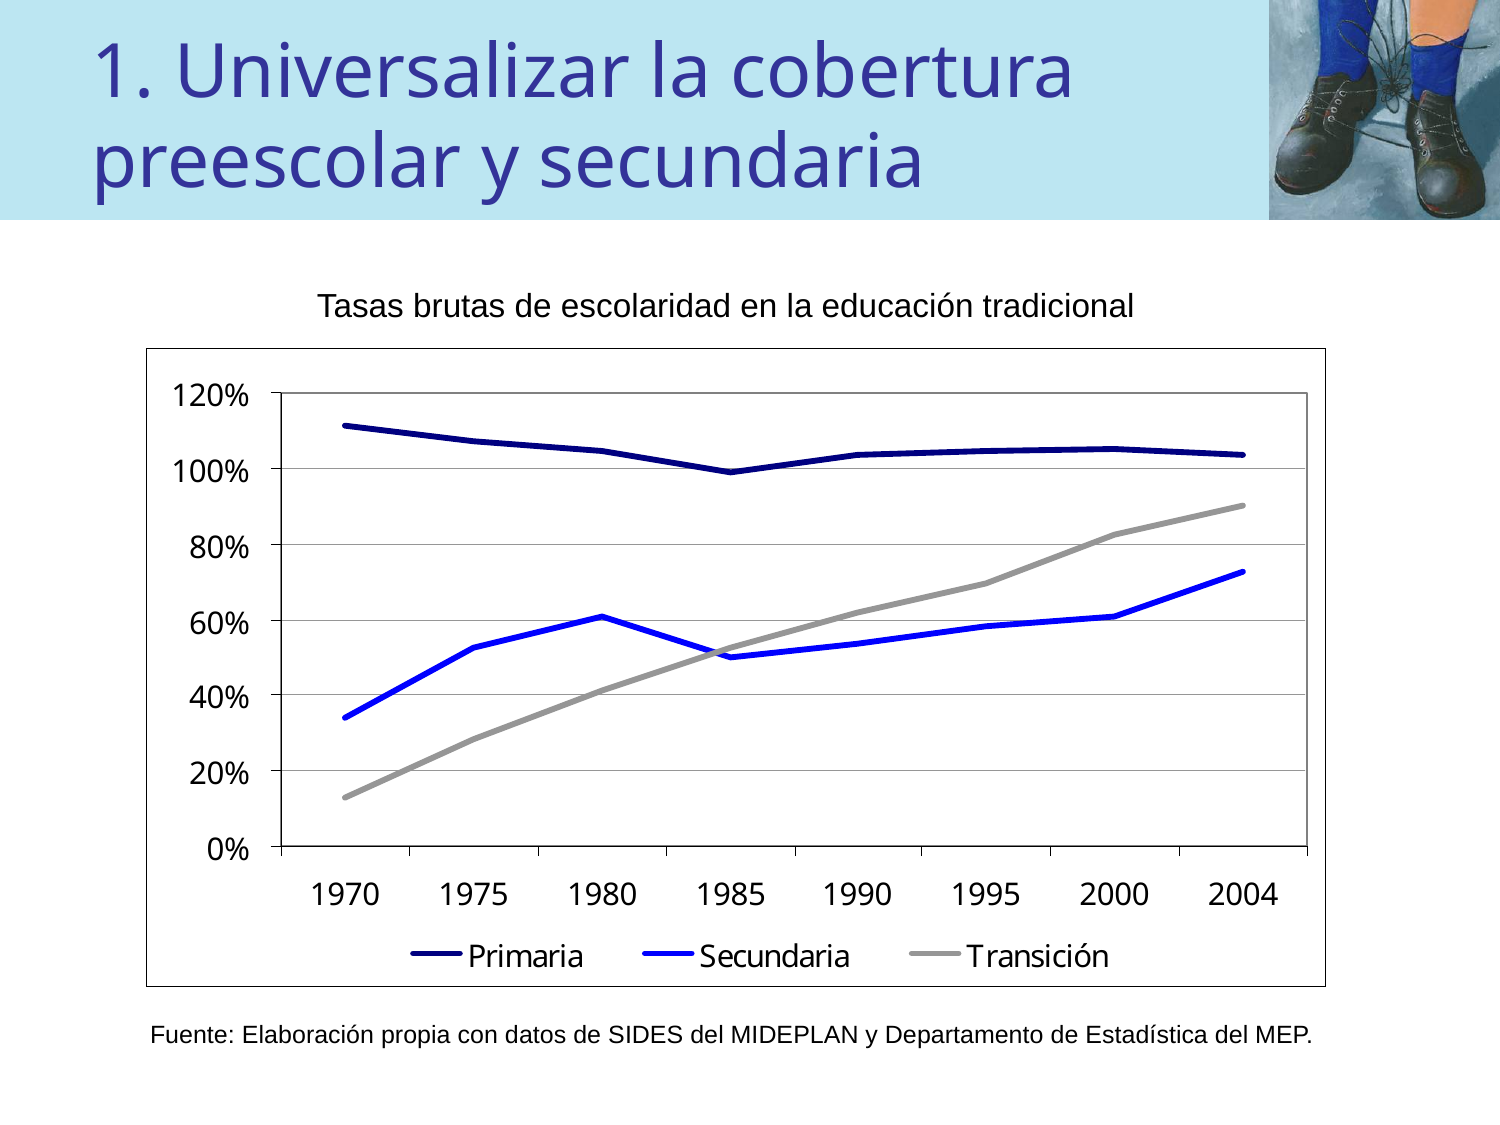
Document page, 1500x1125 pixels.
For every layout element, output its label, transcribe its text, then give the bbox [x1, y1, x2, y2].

text_box Tasas brutas de escolaridad en la educación tradicional [147, 276, 1306, 332]
picture [0, 0, 1500, 220]
text_box Fuente: Elaboración propia con datos de SIDES del MIDEPLAN y Departamento de Estadística del MEP. [135, 1011, 1331, 1057]
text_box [136, 337, 1337, 997]
title 1. Universalizar la cobertura preescolar y secundaria [76, 18, 1247, 207]
